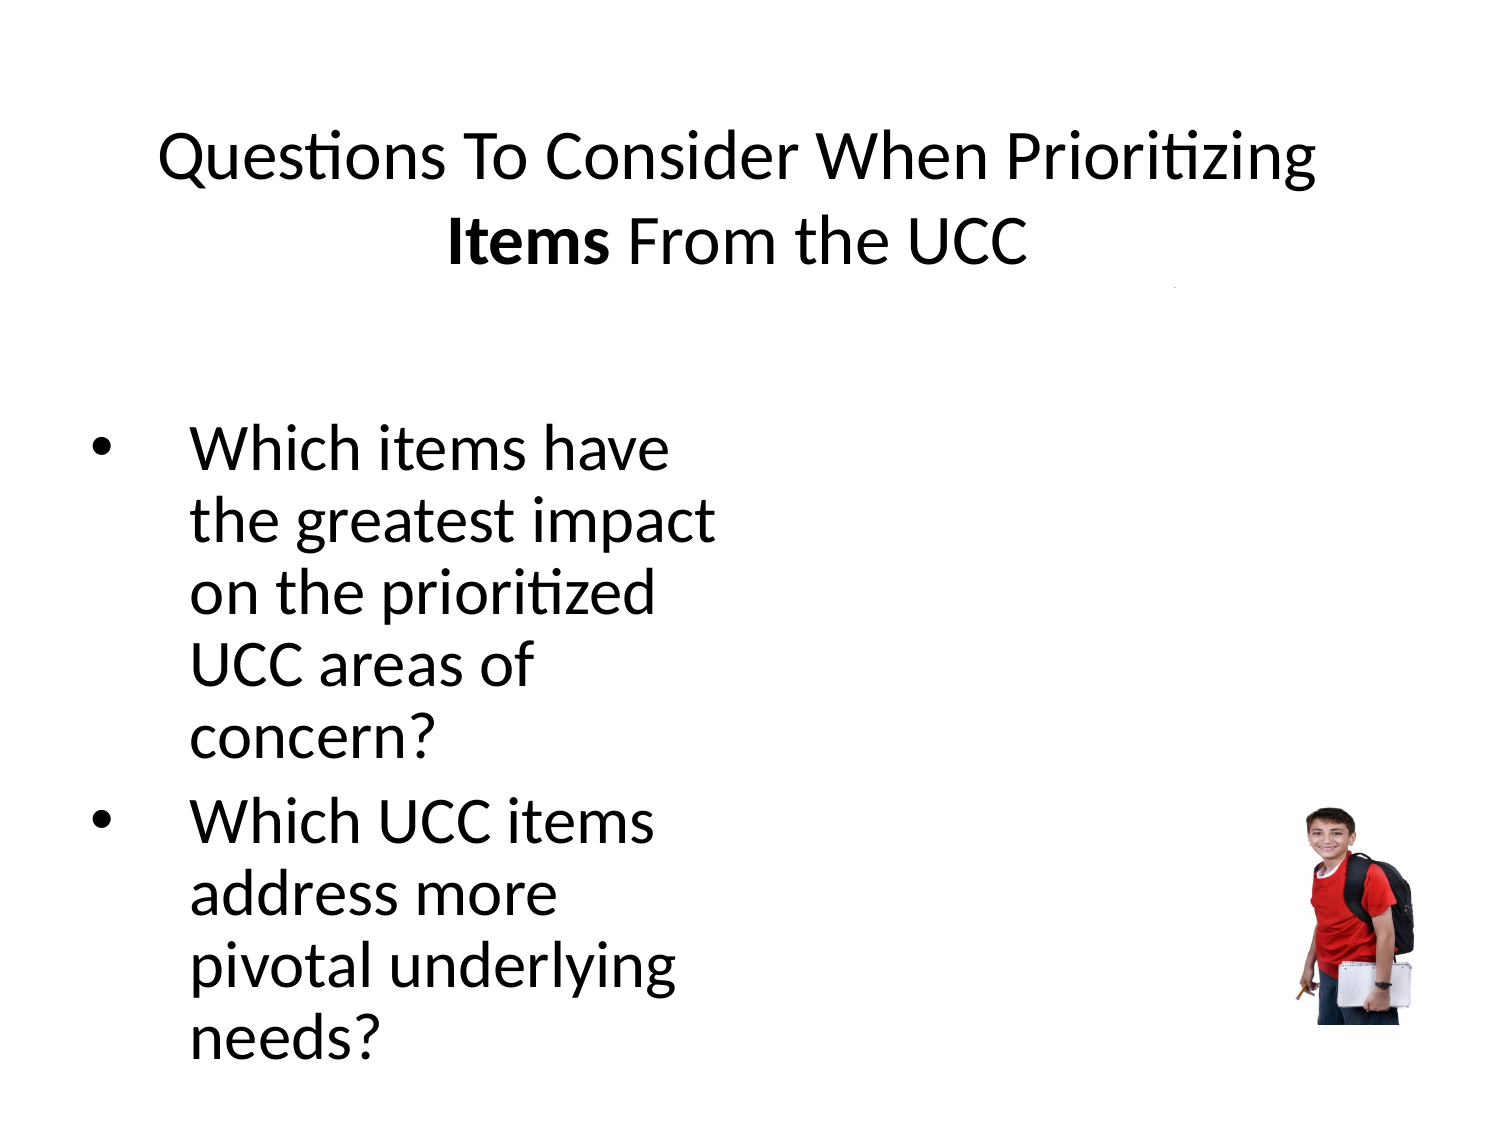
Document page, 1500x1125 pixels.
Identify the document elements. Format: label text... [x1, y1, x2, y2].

picture [837, 291, 1451, 1025]
list Which items have the greatest impact on the prioritized UCC areas of concern? Which UCC items address more pivotal underlying needs? [75, 312, 738, 988]
title Questions To Consider When Prioritizing Items From the UCC [99, 99, 1375, 288]
